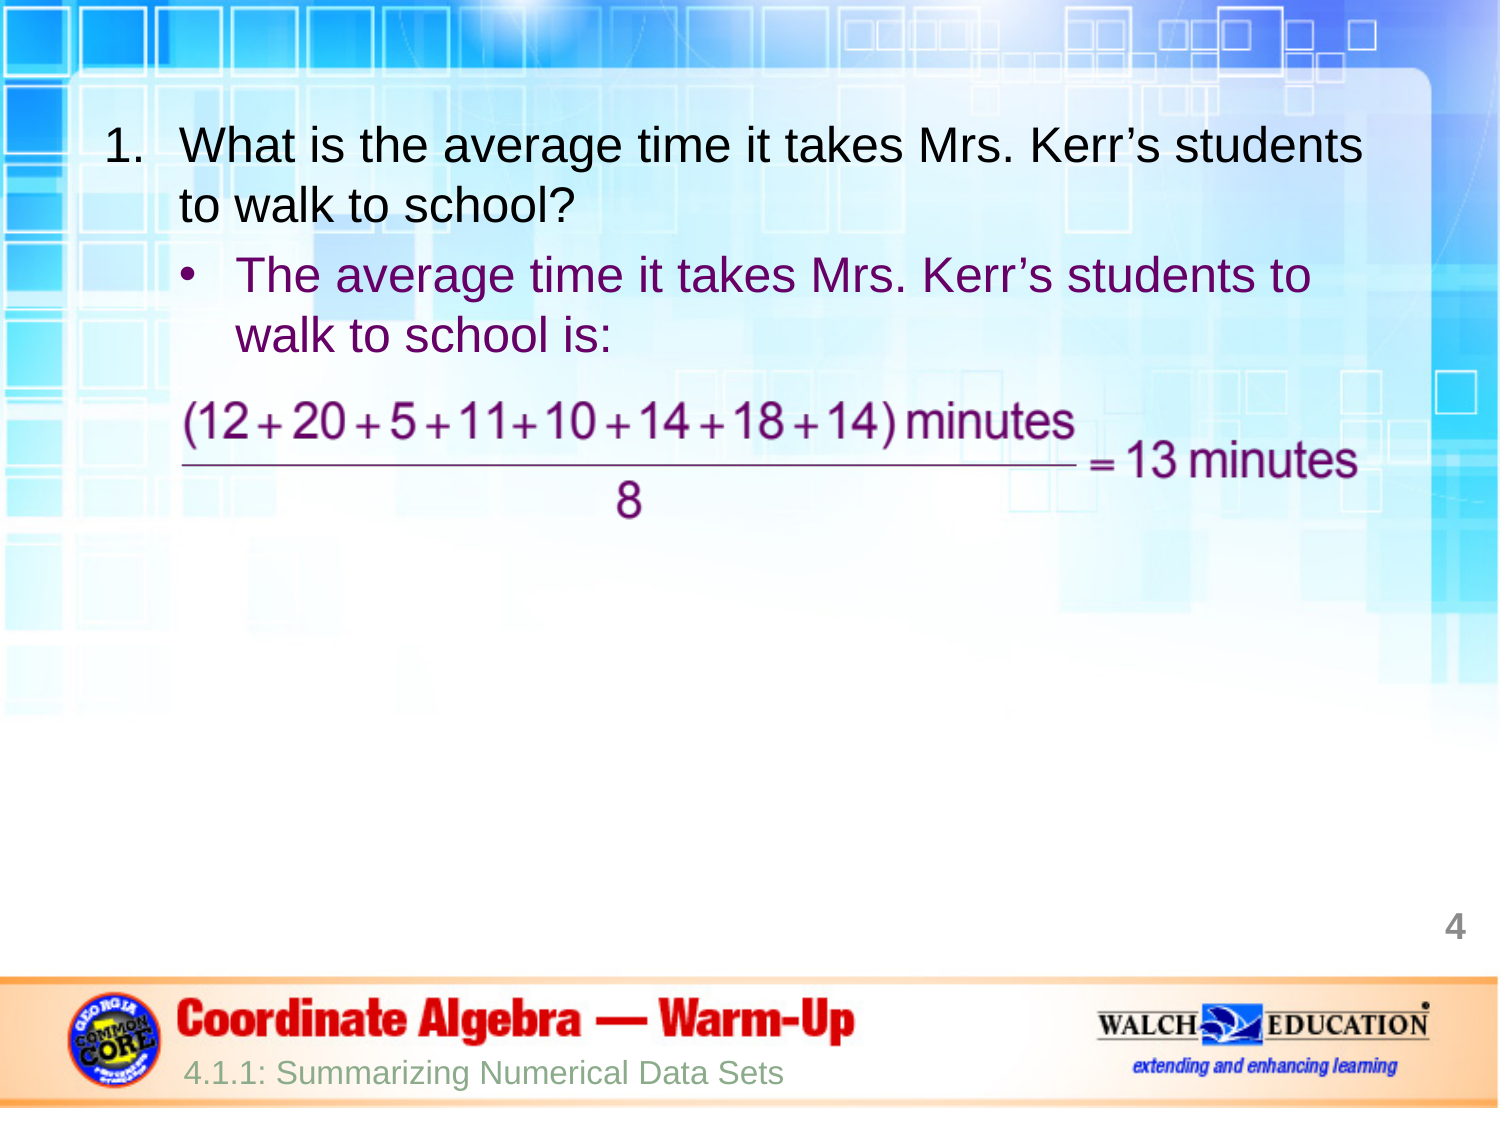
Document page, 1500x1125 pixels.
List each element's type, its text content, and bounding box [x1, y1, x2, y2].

text_box [1441, 924, 1472, 1001]
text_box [178, 387, 1359, 520]
slide_number 4 [1361, 901, 1481, 949]
picture [0, 0, 1500, 1108]
subtitle What is the average time it takes Mrs. Kerr’s students to walk to school? The average time it takes Mrs. Kerr’s students to walk to school is: [89, 105, 1419, 925]
footer 4.1.1: Summarizing Numerical Data Sets [168, 1048, 1067, 1094]
